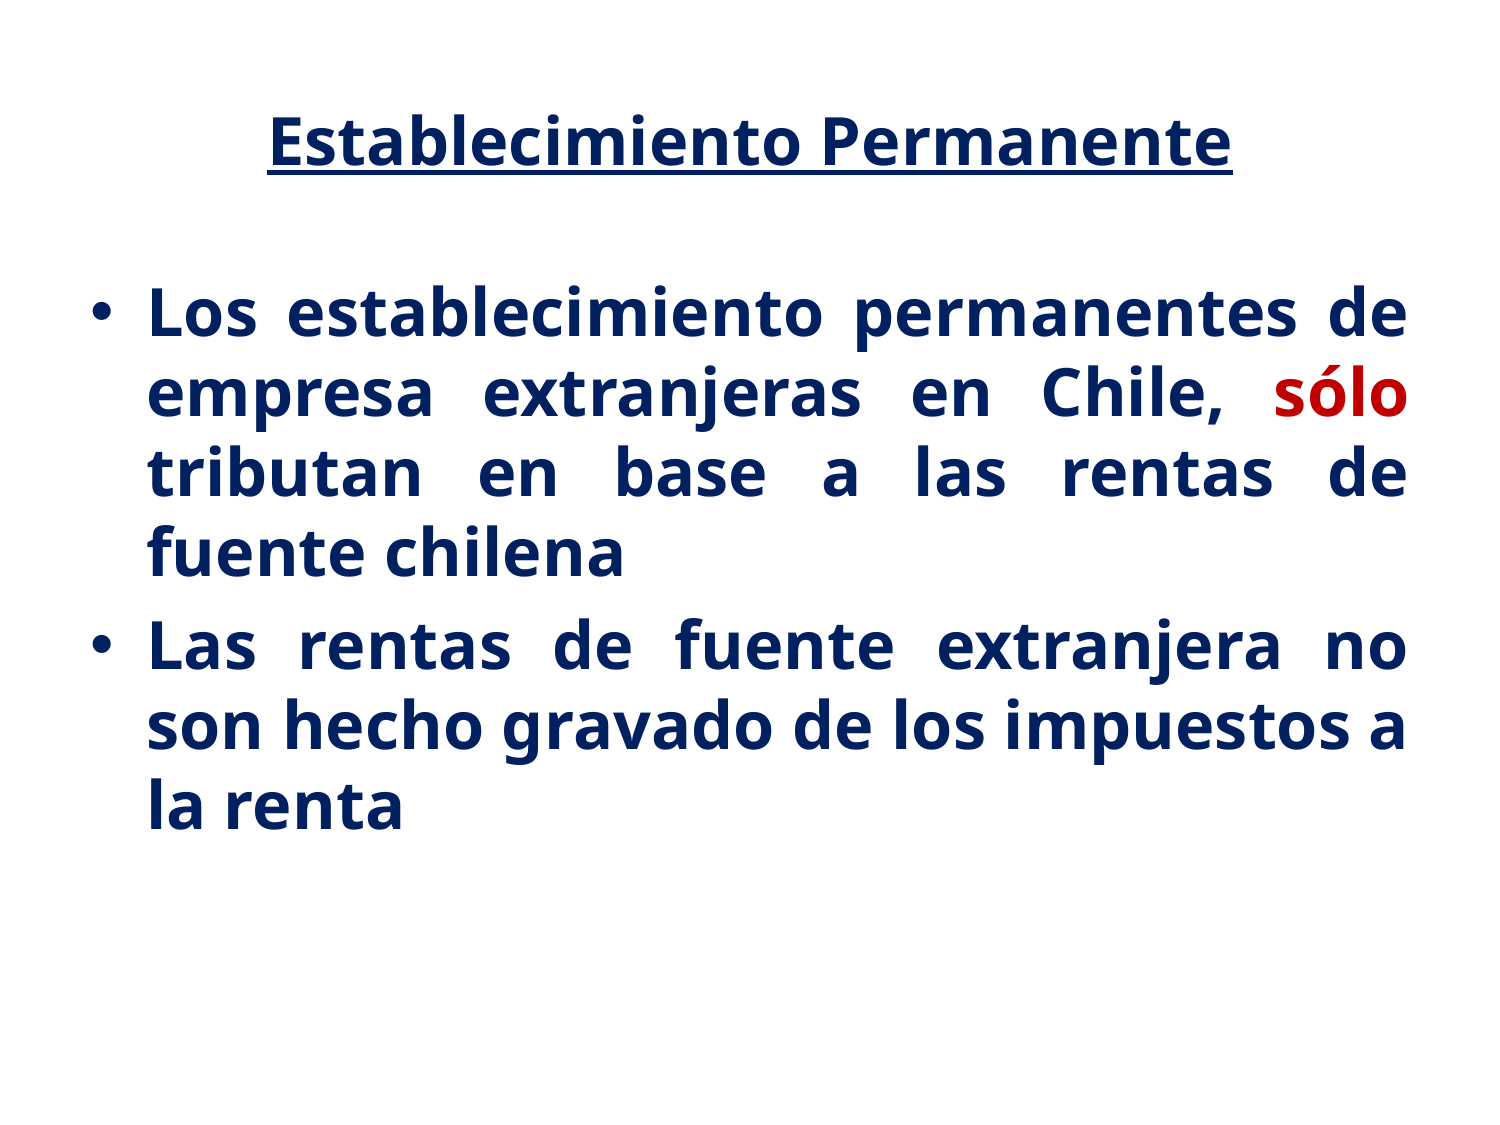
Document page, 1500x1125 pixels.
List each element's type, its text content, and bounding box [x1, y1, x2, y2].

title Establecimiento Permanente [74, 44, 1426, 233]
list Los establecimiento permanentes de empresa extranjeras en Chile, sólo tributan en base a las rentas de fuente chilena Las rentas de fuente extranjera no son hecho gravado de los impuestos a la renta [74, 262, 1426, 1006]
